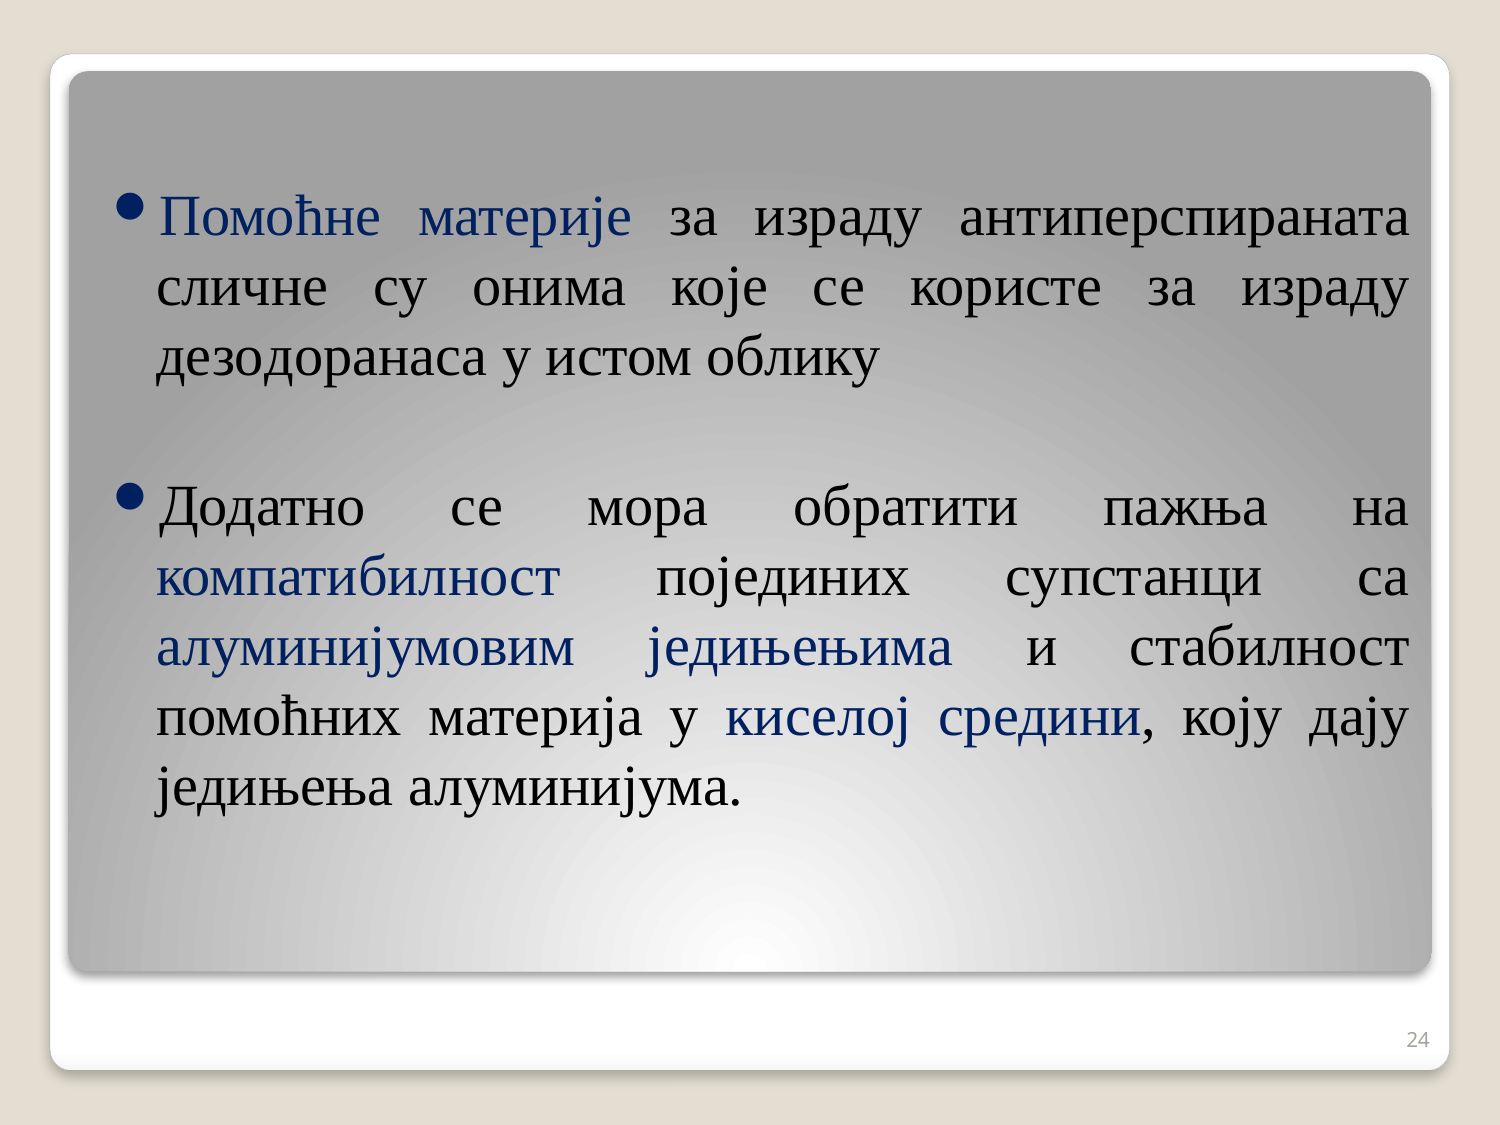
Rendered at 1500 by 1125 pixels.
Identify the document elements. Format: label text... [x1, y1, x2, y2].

list Помоћне материје за израду антиперспираната сличне су онима које се користе за израду дезодоранаса у истом облику Додатно се мора обратити пажња на компатибилност појединих супстанци са алуминијумовим једињењима и стабилност помоћних материја у киселој средини, коју дају једињења алуминијума. [82, 86, 1425, 1071]
slide_number 24 [1369, 1002, 1445, 1063]
